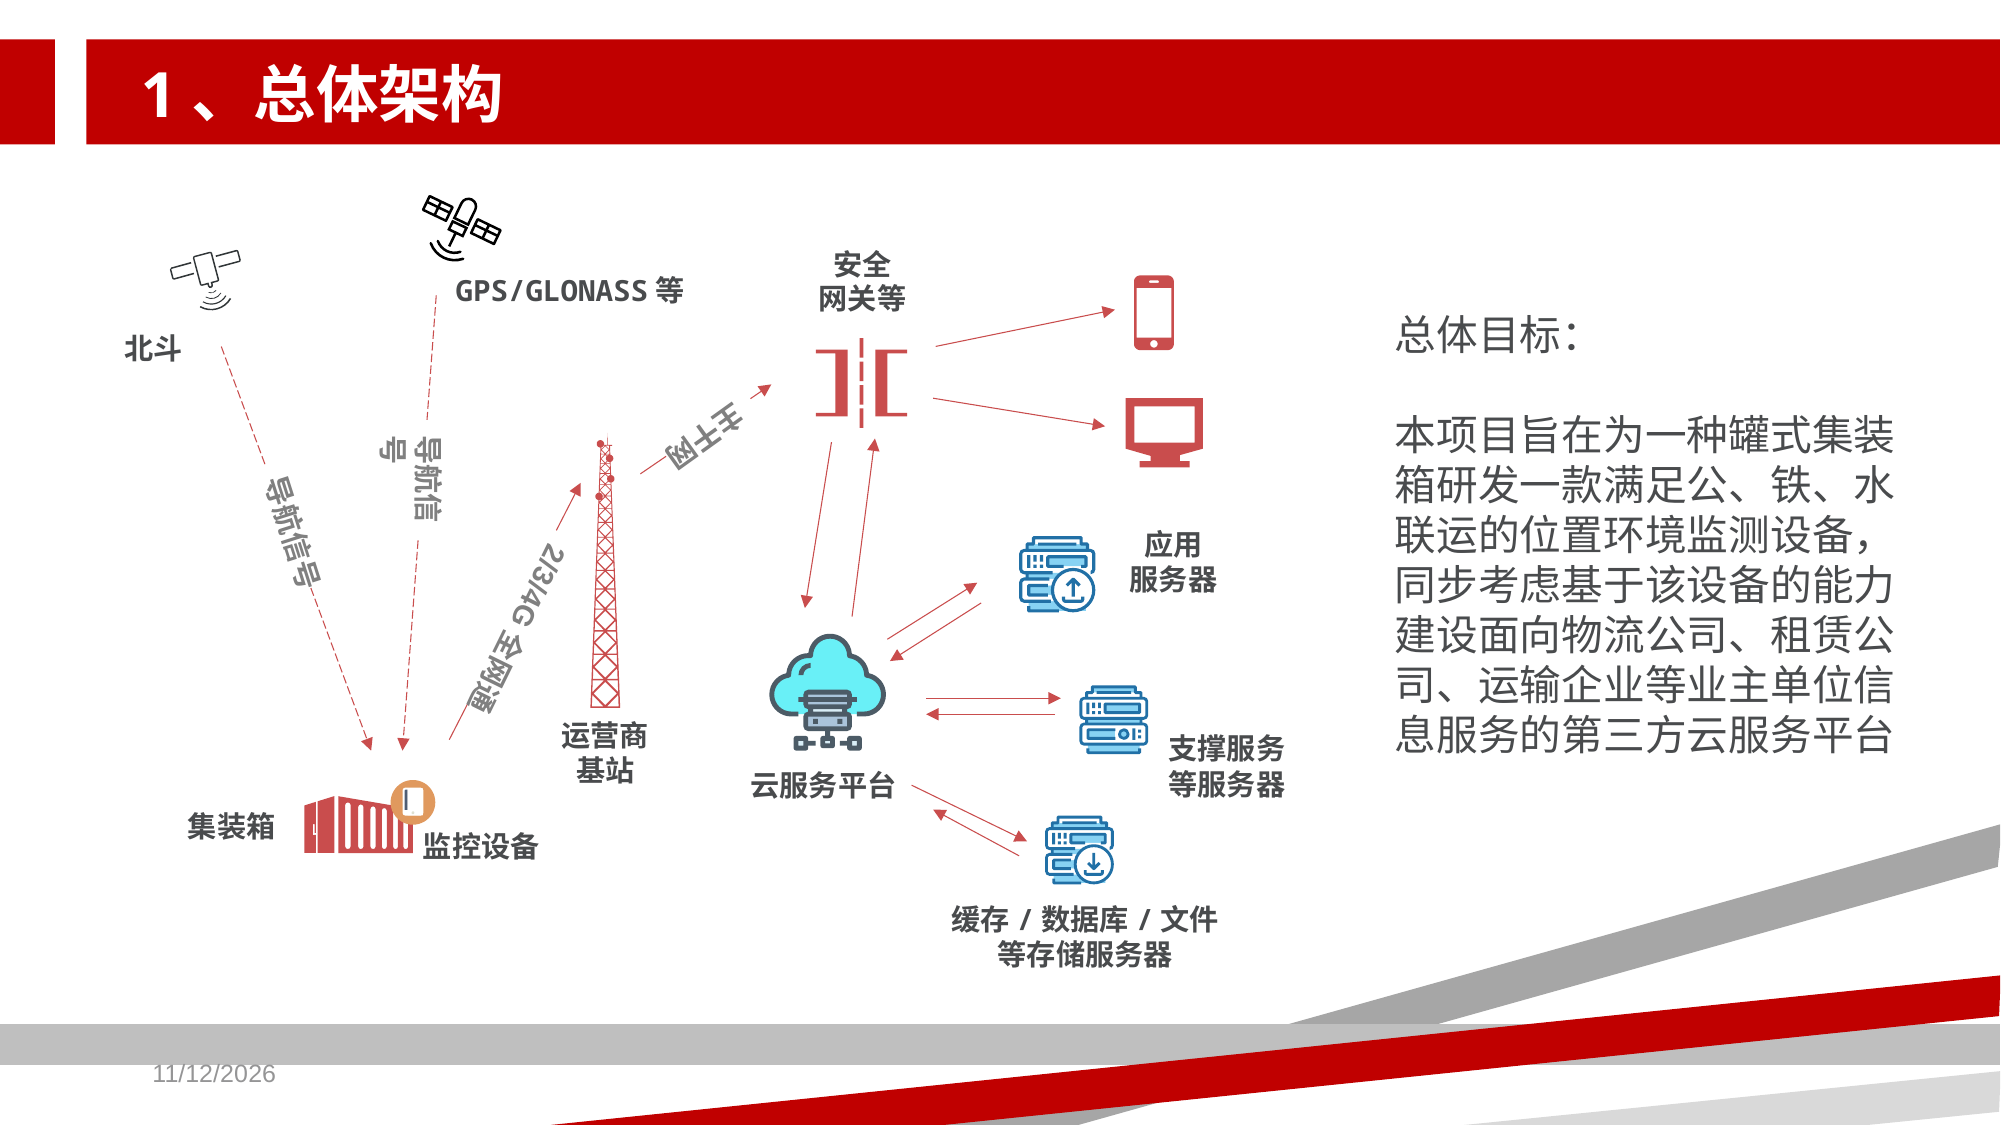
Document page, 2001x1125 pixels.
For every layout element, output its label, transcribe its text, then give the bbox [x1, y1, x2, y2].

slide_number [137, 1042, 588, 1103]
text_box 总体目标： 本项目旨在为一种罐式集装箱研发一款满足公、铁、水联运的位置环境监测设备，同步考虑基于该设备的能力建设面向物流公司、租赁公司、运输企业等业主单位信息服务的第三方云服务平台 [1379, 301, 1926, 767]
footer [662, 1042, 1338, 1103]
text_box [109, 185, 1301, 981]
title 1、总体架构 [109, 40, 1835, 154]
